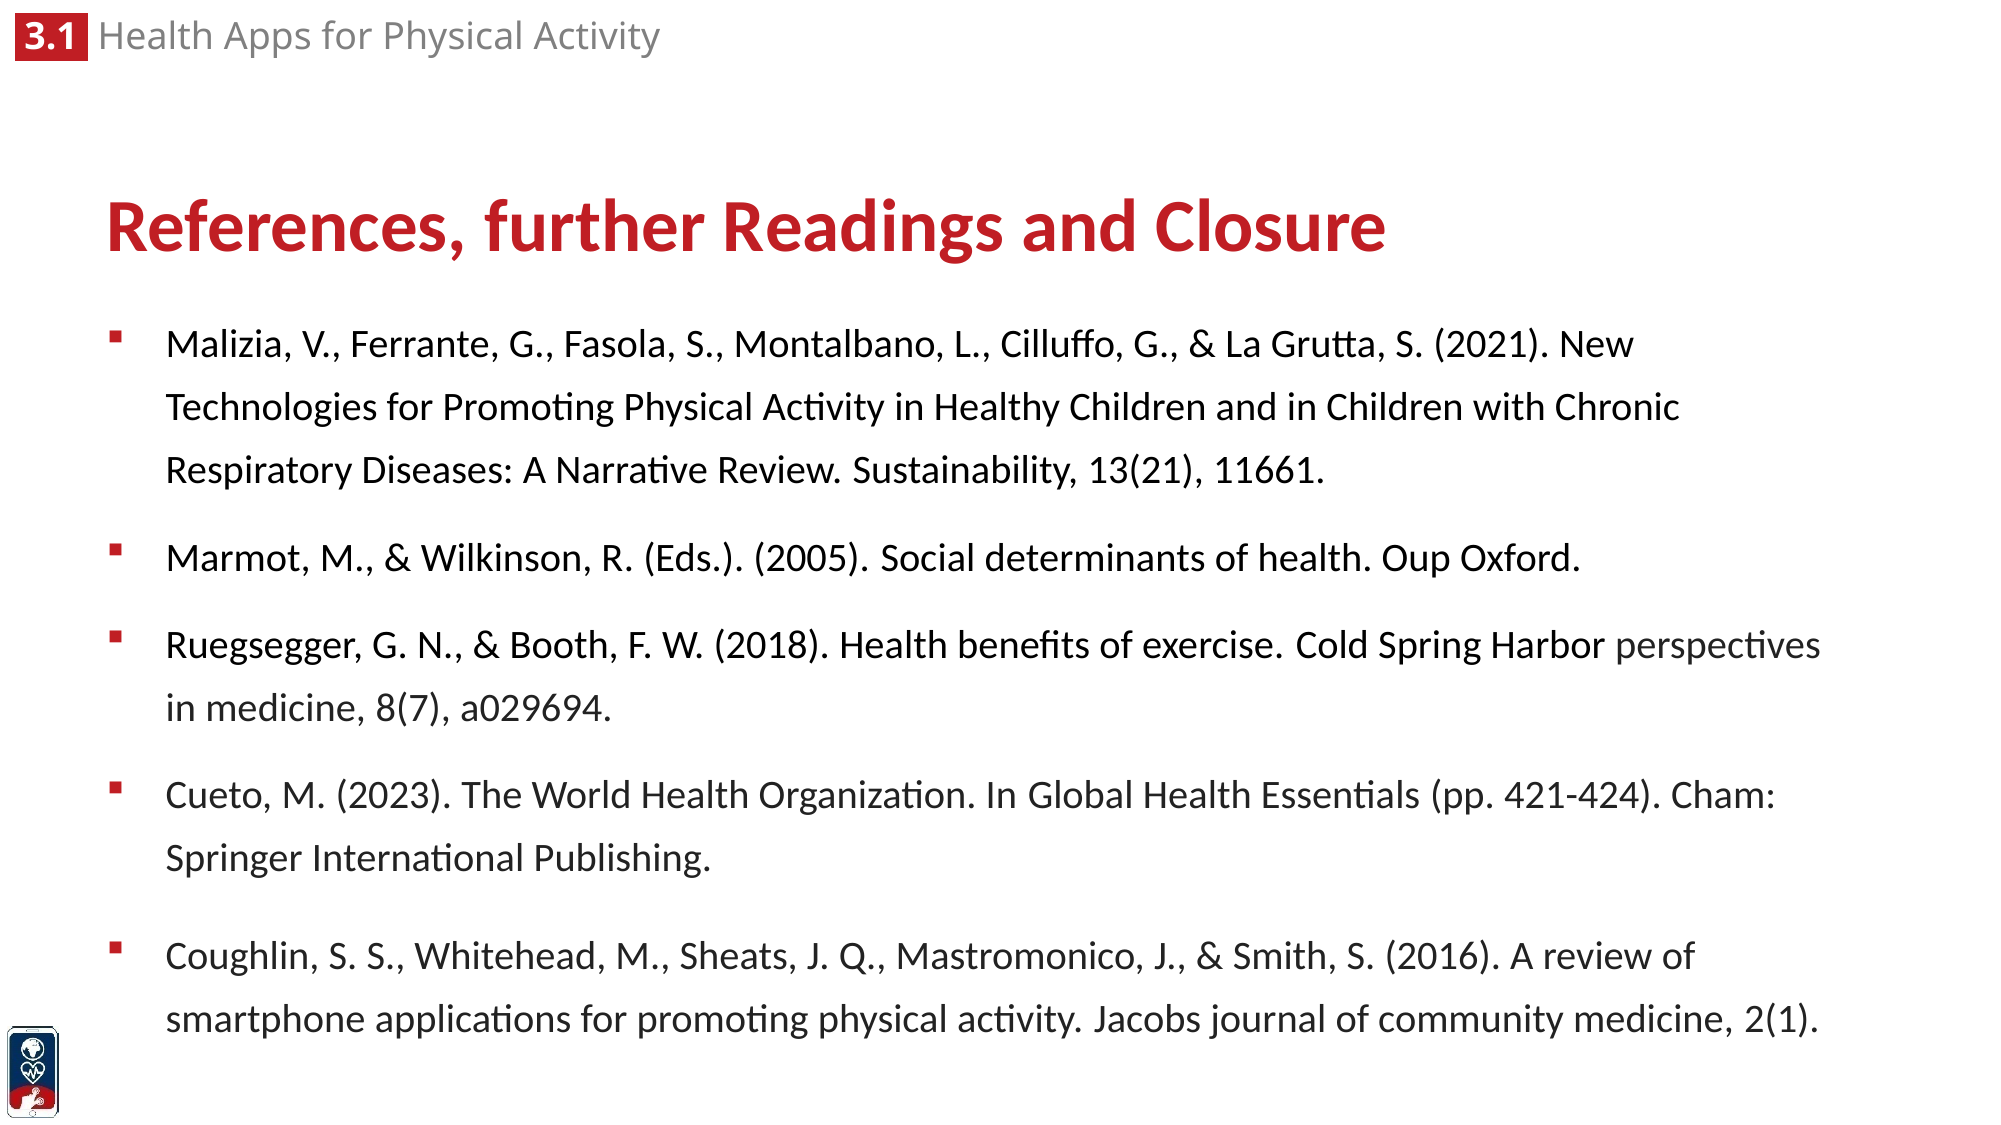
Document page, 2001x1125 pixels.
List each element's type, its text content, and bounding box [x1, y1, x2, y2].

list Malizia, V., Ferrante, G., Fasola, S., Montalbano, L., Cilluffo, G., & La Grutta, S. (2021). New Technologies for Promoting Physical Activity in Healthy Children and in Children with Chronic Respiratory Diseases: A Narrative Review. Sustainability, 13(21), 11661. Marmot, M., & Wilkinson, R. (Eds.). (2005). Social determinants of health. Oup Oxford. Ruegsegger, G. N., & Booth, F. W. (2018). Health benefits of exercise. Cold Spring Harbor perspectives in medicine, 8(7), a029694. Cueto, M. (2023). The World Health Organization. In Global Health Essentials (pp. 421-424). Cham: Springer International Publishing. Coughlin, S. S., Whitehead, M., Sheats, J. Q., Mastromonico, J., & Smith, S. (2016). A review of smartphone applications for promoting physical activity. Jacobs journal of community medicine, 2(1). [91, 295, 1866, 1094]
picture [7, 1026, 59, 1118]
title References, further Readings and Closure [91, 177, 1906, 277]
